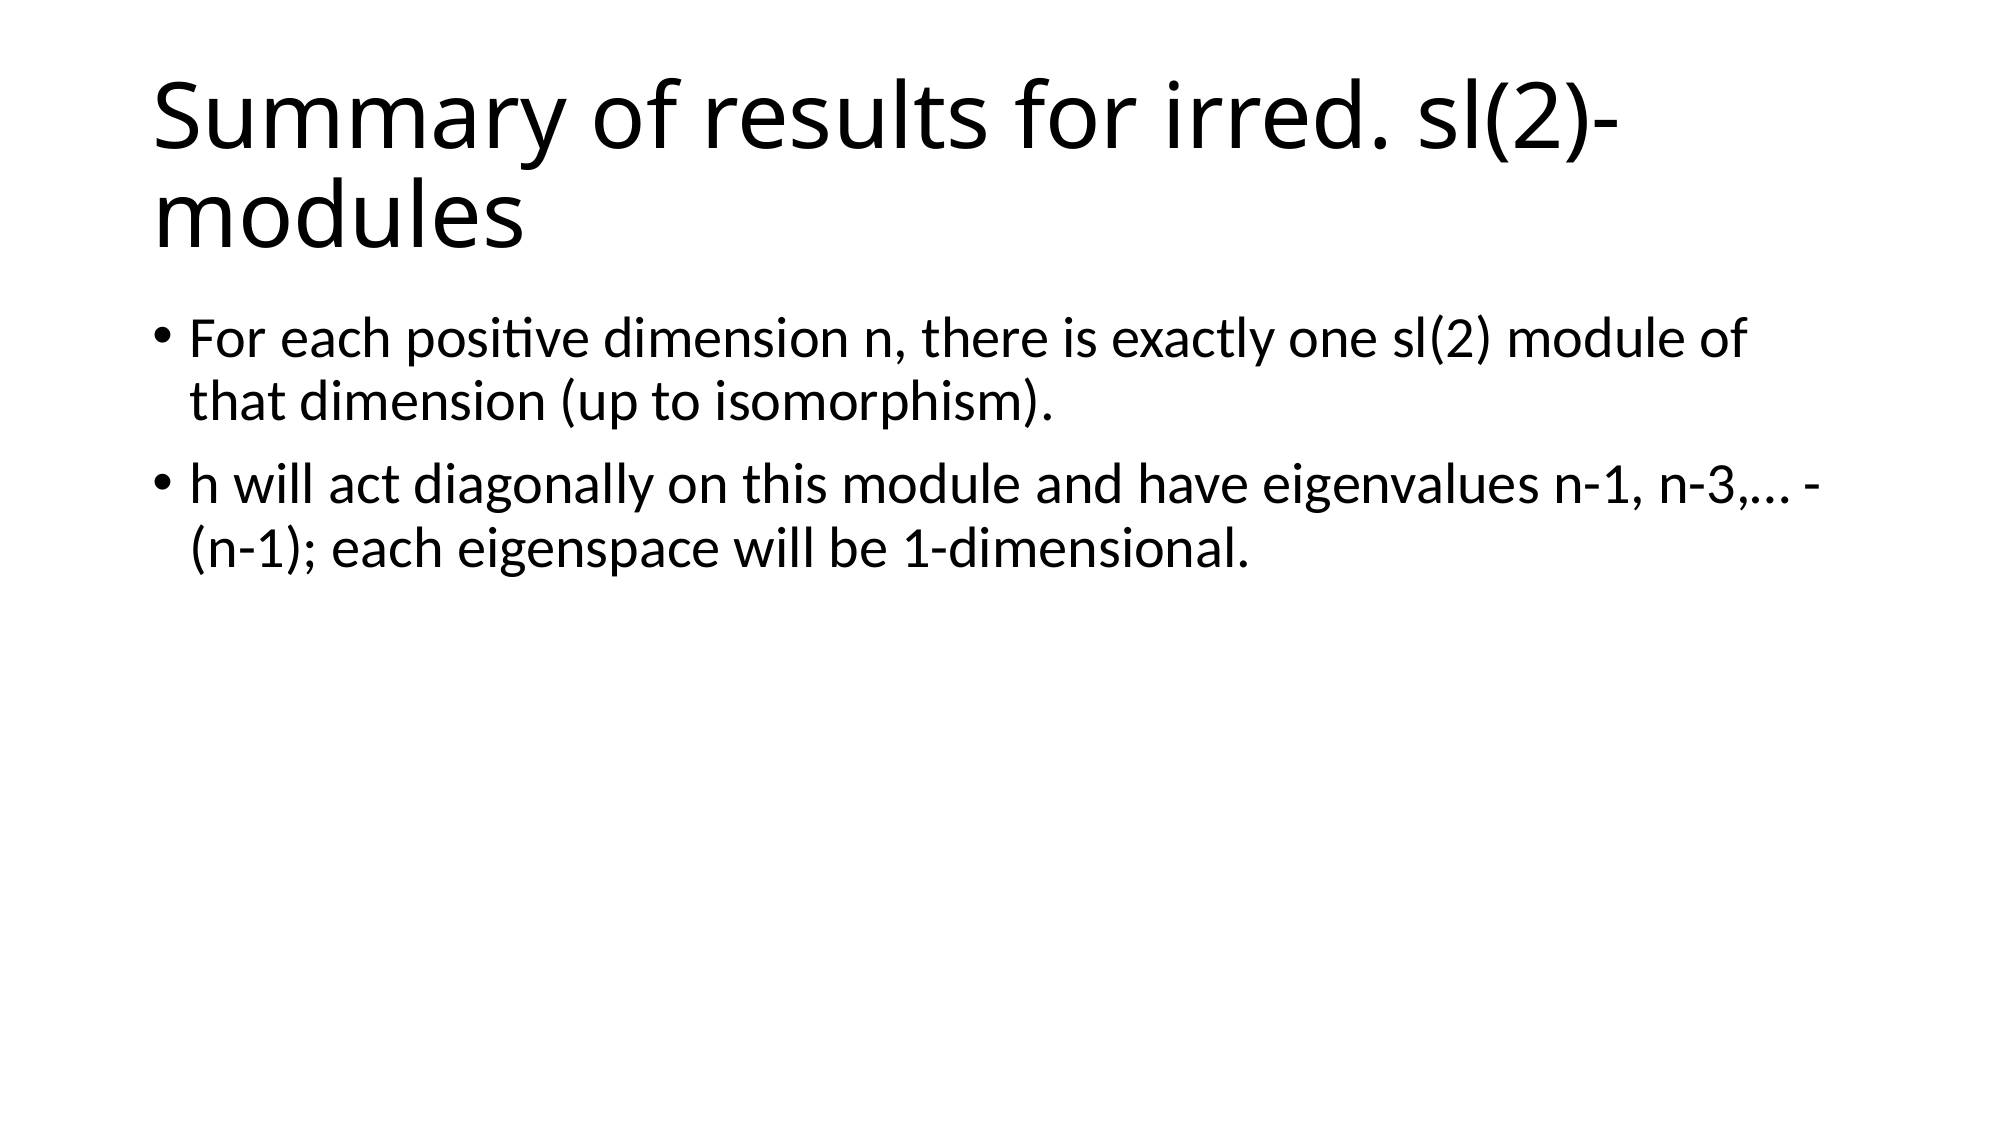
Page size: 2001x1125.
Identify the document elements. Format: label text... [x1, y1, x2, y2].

list For each positive dimension n, there is exactly one sl(2) module of that dimension (up to isomorphism). h will act diagonally on this module and have eigenvalues n-1, n-3,… -(n-1); each eigenspace will be 1-dimensional. [137, 299, 1863, 1014]
title Summary of results for irred. sl(2)-modules [137, 59, 1863, 278]
